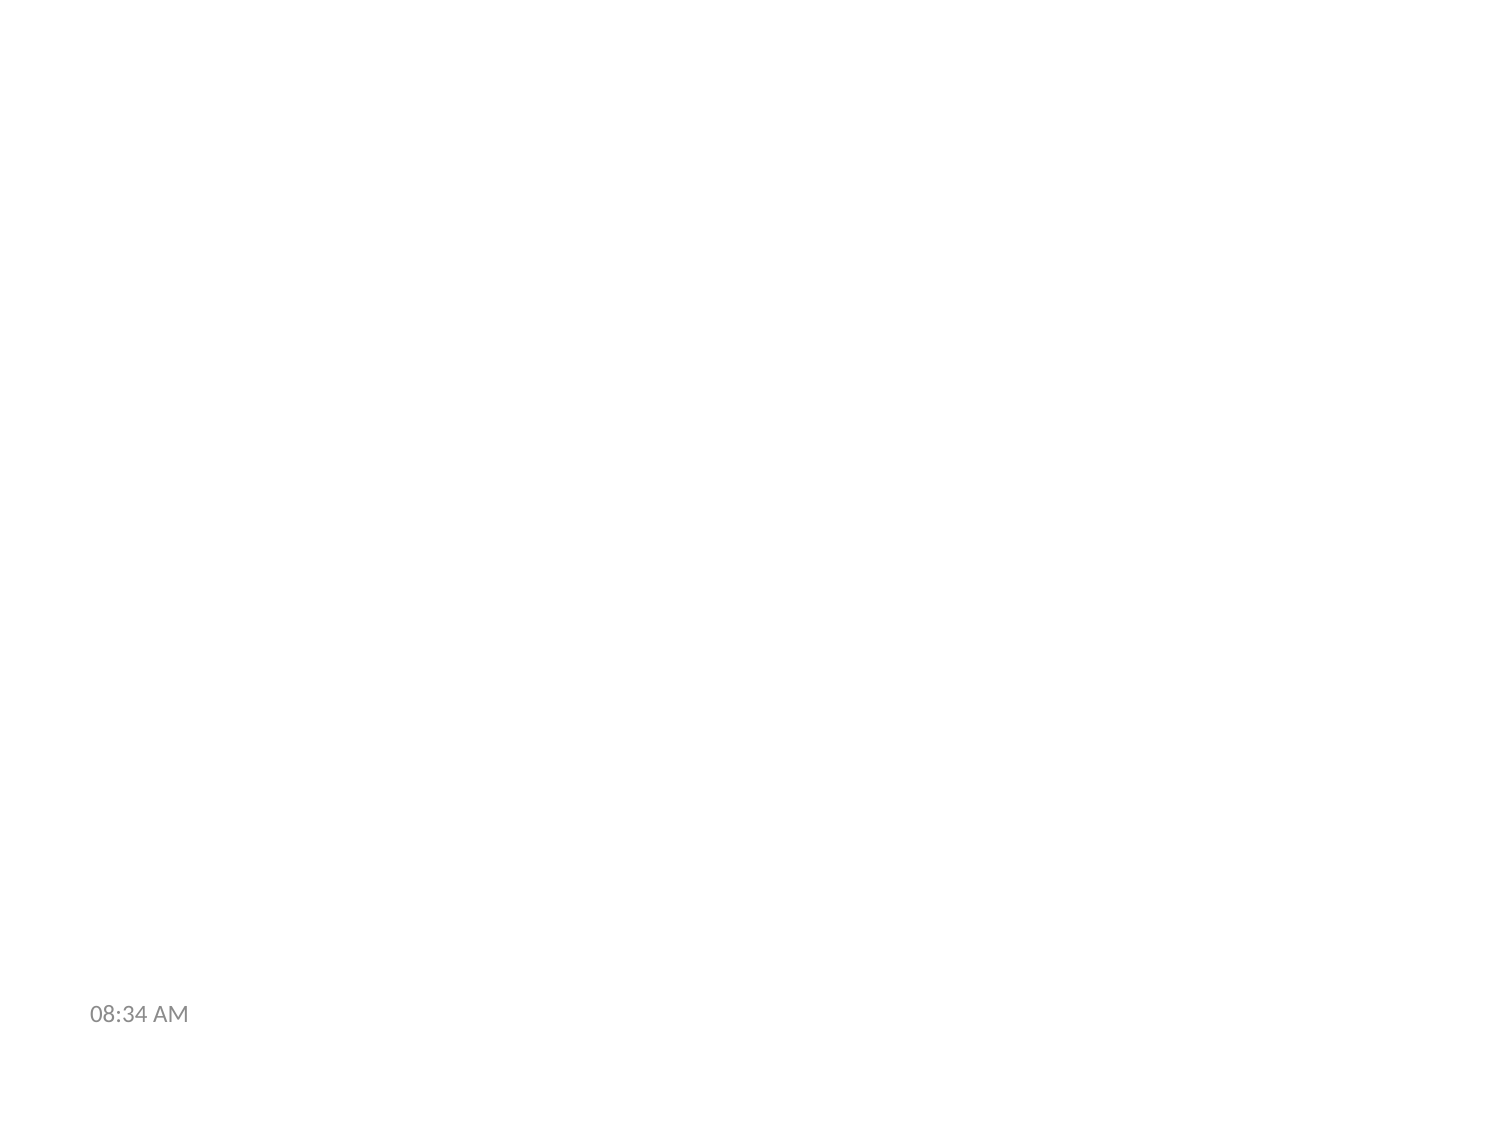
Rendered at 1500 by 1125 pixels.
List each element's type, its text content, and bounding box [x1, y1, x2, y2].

text_box 3:35 PM [75, 982, 425, 1043]
